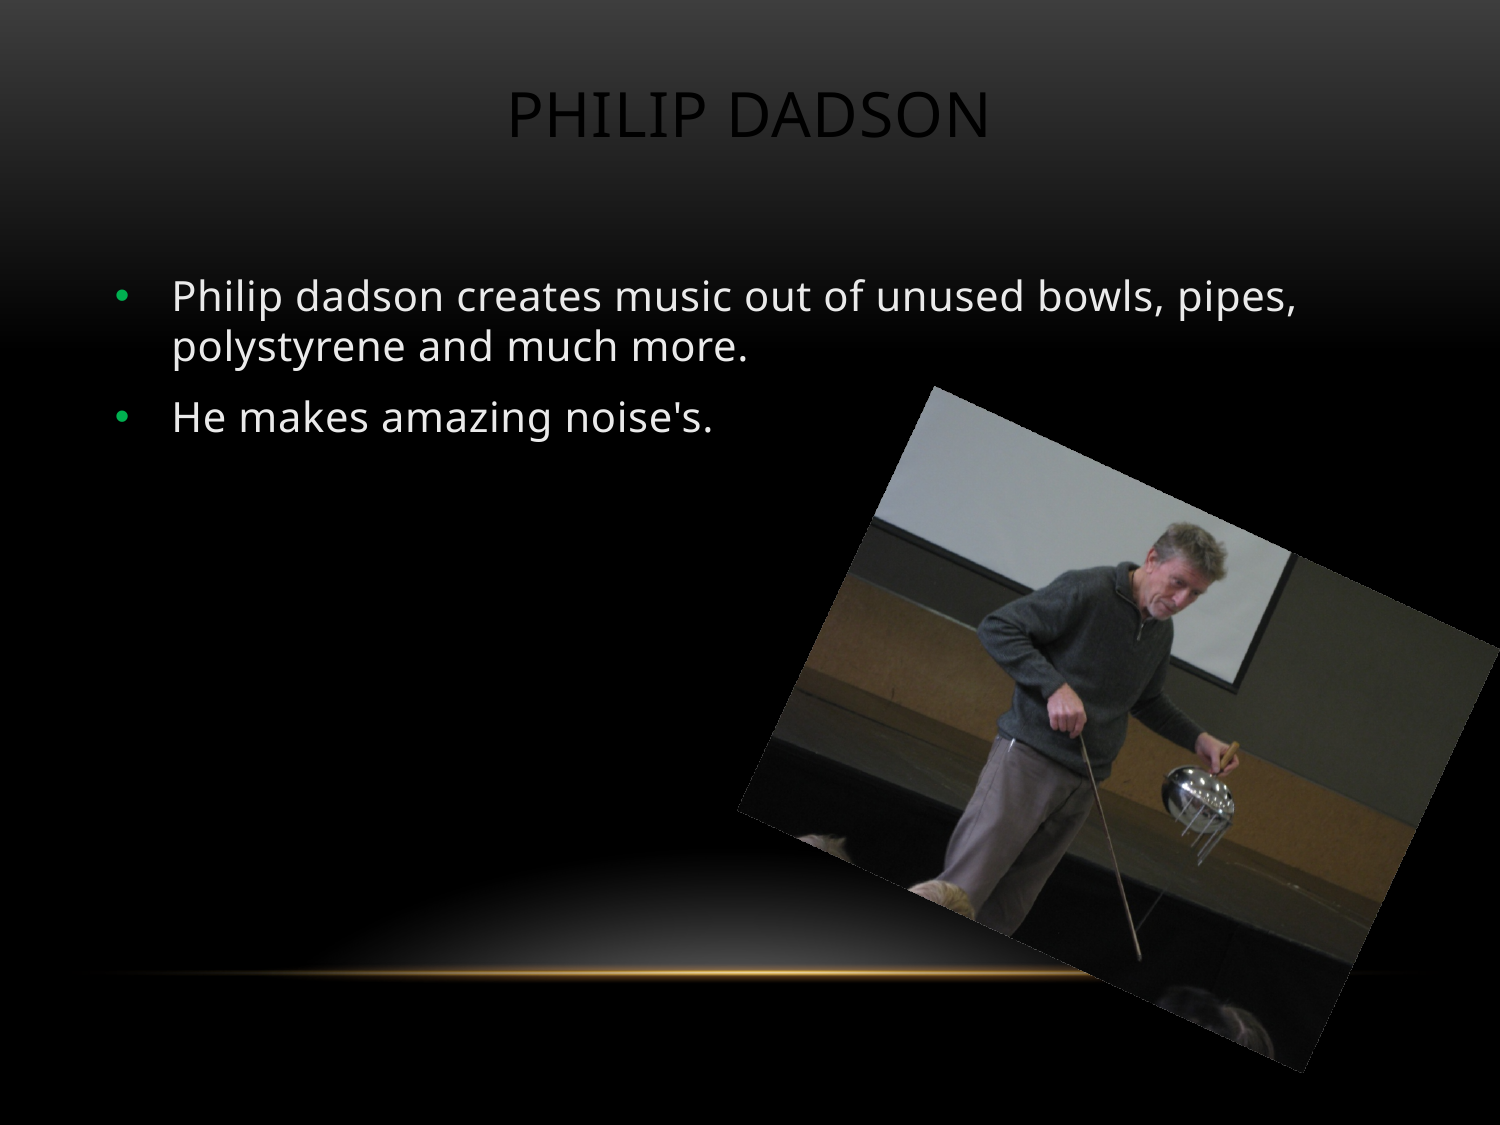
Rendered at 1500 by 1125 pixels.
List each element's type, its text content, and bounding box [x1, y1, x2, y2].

picture [0, 0, 1500, 1125]
title Philip dadson [99, 45, 1400, 233]
list Philip dadson creates music out of unused bowls, pipes, polystyrene and much more. He makes amazing noise's. [99, 262, 1400, 938]
